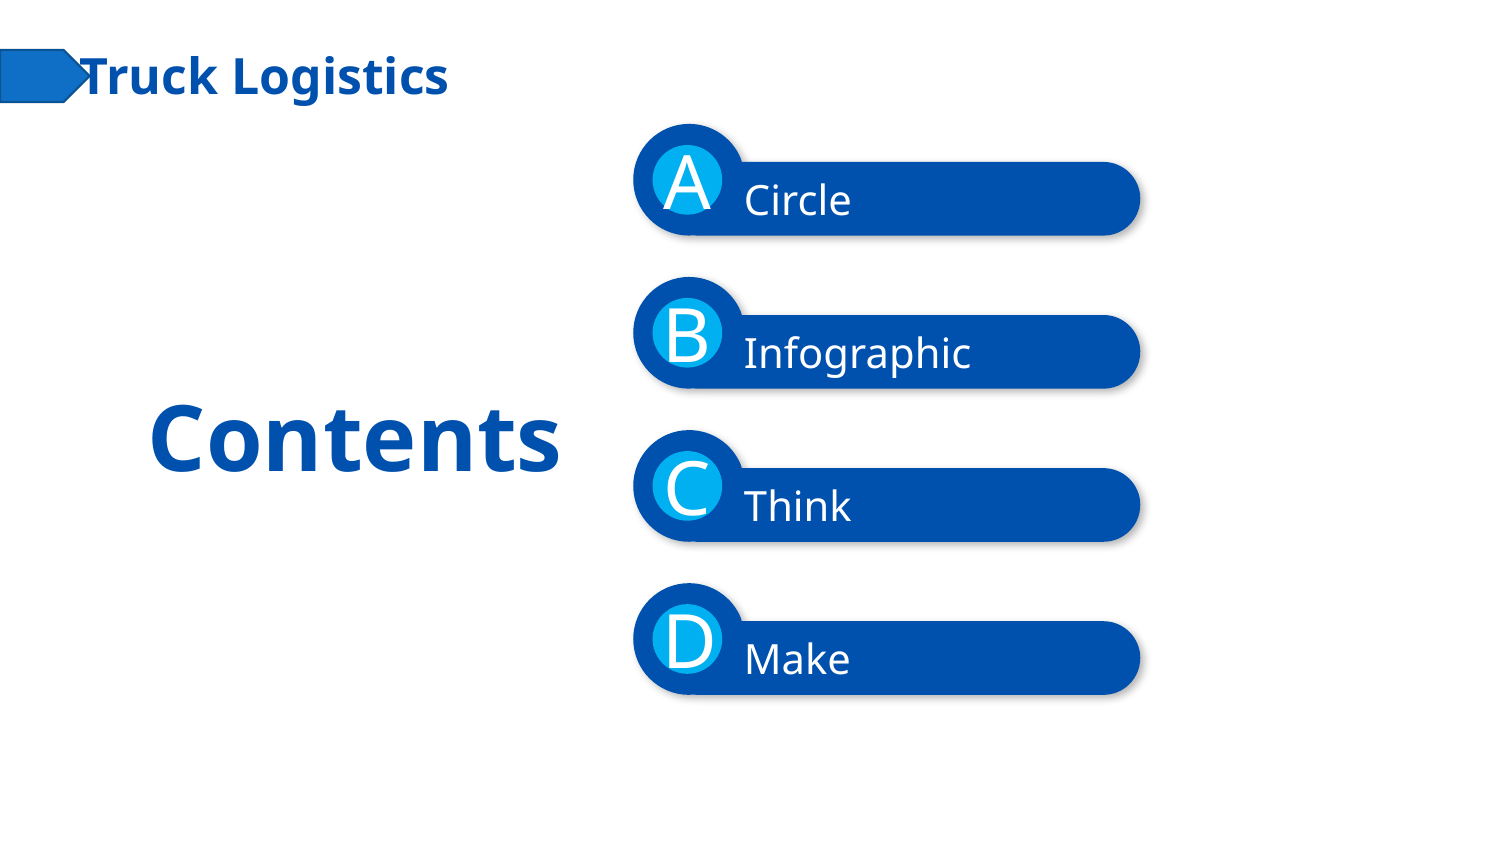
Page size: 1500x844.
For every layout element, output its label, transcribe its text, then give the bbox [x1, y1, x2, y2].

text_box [633, 583, 1141, 695]
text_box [633, 123, 1141, 236]
text_box Contents [132, 372, 578, 498]
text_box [633, 430, 1141, 542]
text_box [633, 276, 1141, 389]
